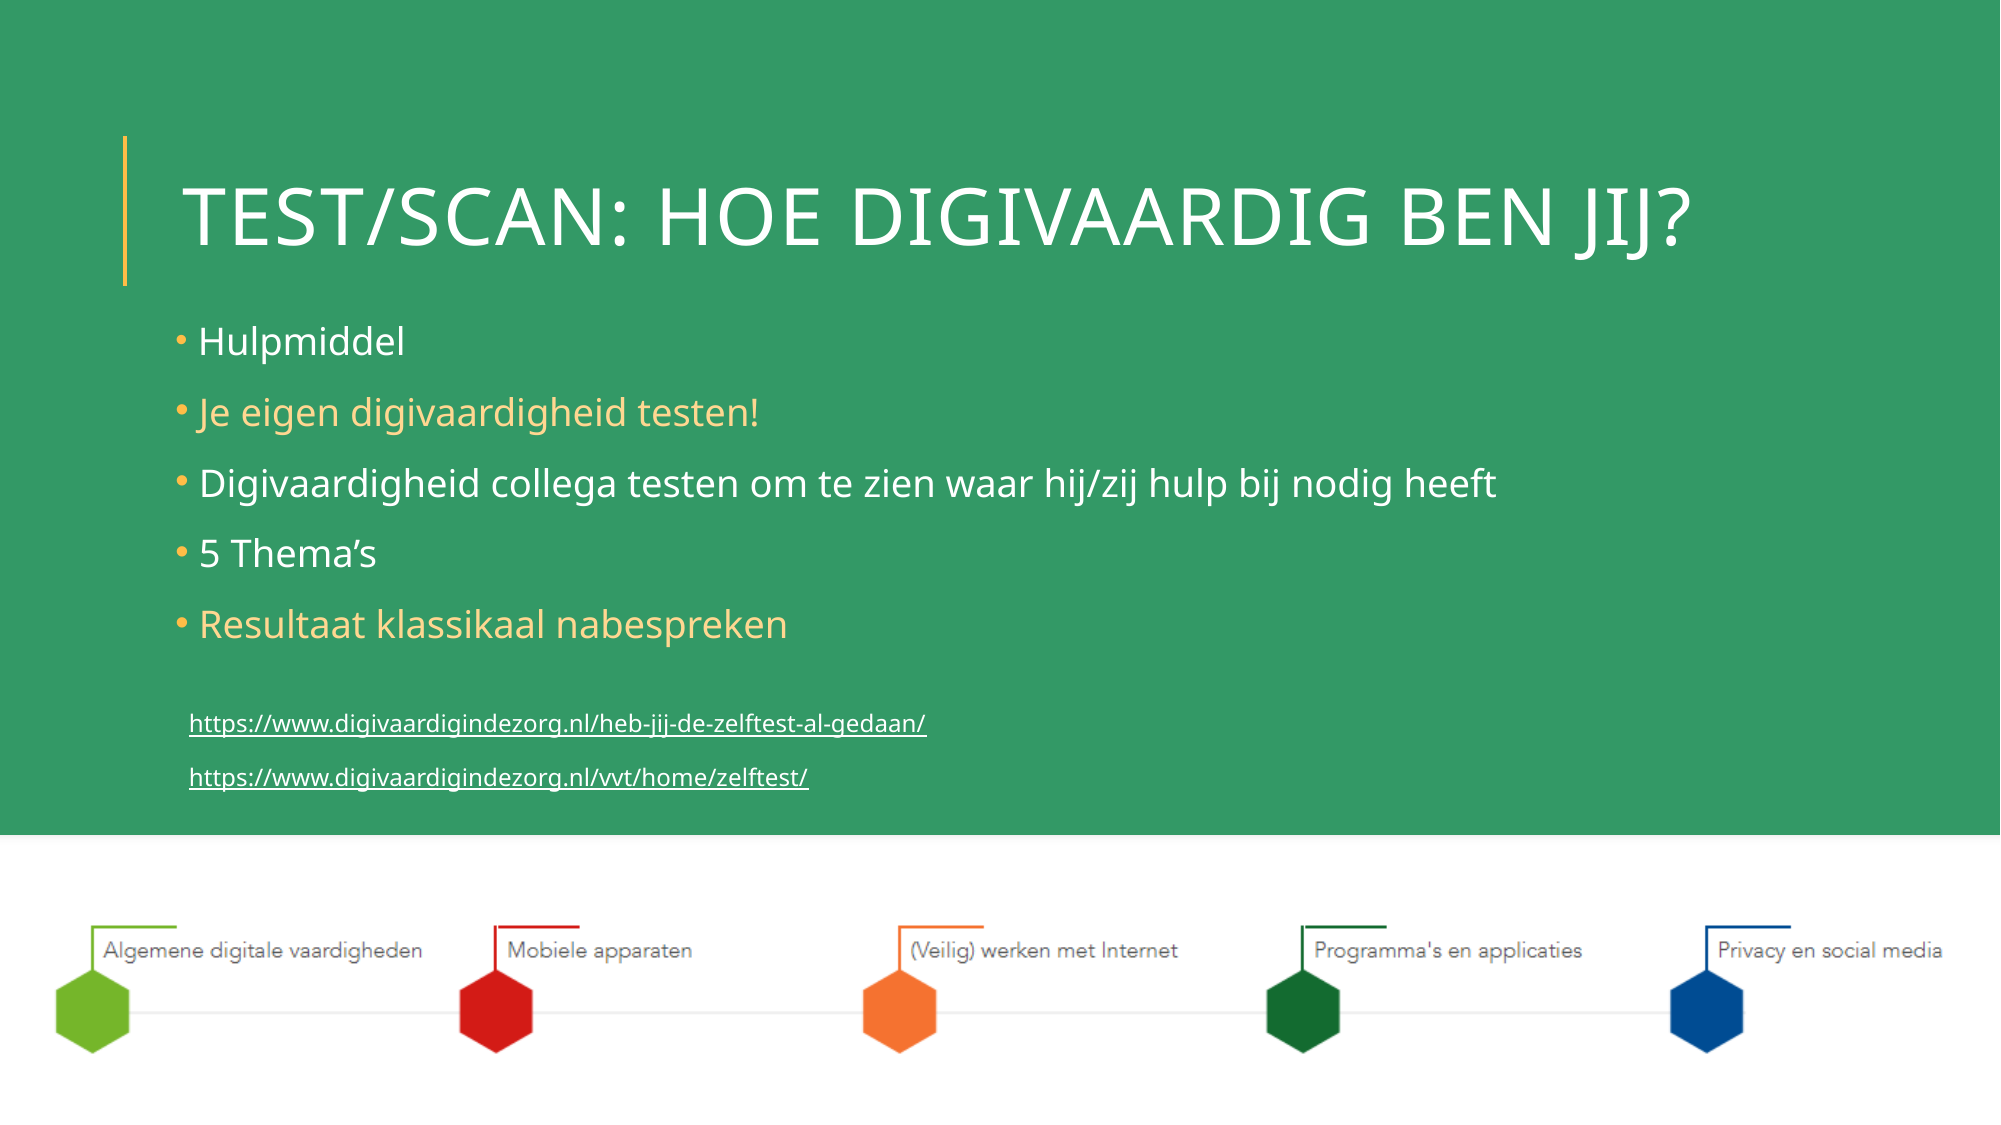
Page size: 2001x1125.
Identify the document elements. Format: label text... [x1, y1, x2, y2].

title Test/scan: hoe digivaardig ben jij? [168, 128, 1763, 310]
picture [0, 835, 2000, 1125]
list Hulpmiddel Je eigen digivaardigheid testen! Digivaardigheid collega testen om te zien waar hij/zij hulp bij nodig heeft 5 Thema’s Resultaat klassikaal nabespreken https://www.digivaardigindezorg.nl/heb-jij-de-zelftest-al-gedaan/ https://www.digivaardigindezorg.nl/vvt/home/zelftest/ [168, 310, 1763, 804]
